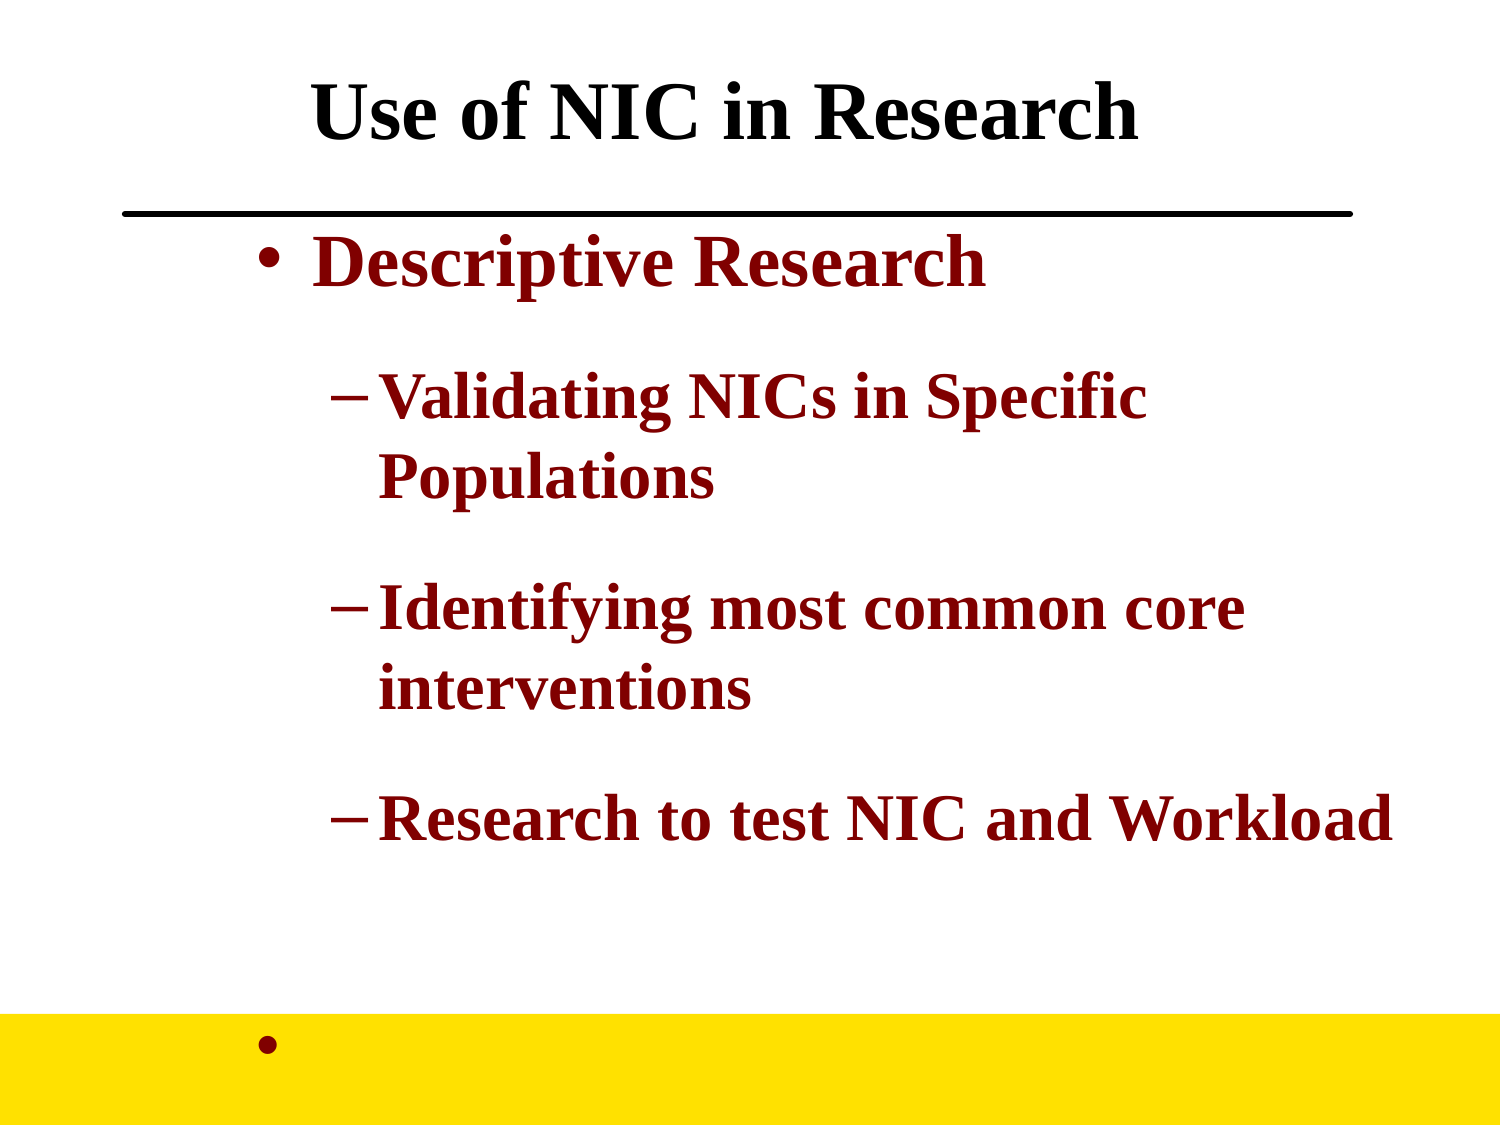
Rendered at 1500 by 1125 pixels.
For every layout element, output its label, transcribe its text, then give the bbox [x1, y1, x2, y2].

list Descriptive Research Validating NICs in Specific Populations Identifying most common core interventions Research to test NIC and Workload [241, 204, 1467, 947]
title Use of NIC in Research [112, 12, 1338, 200]
